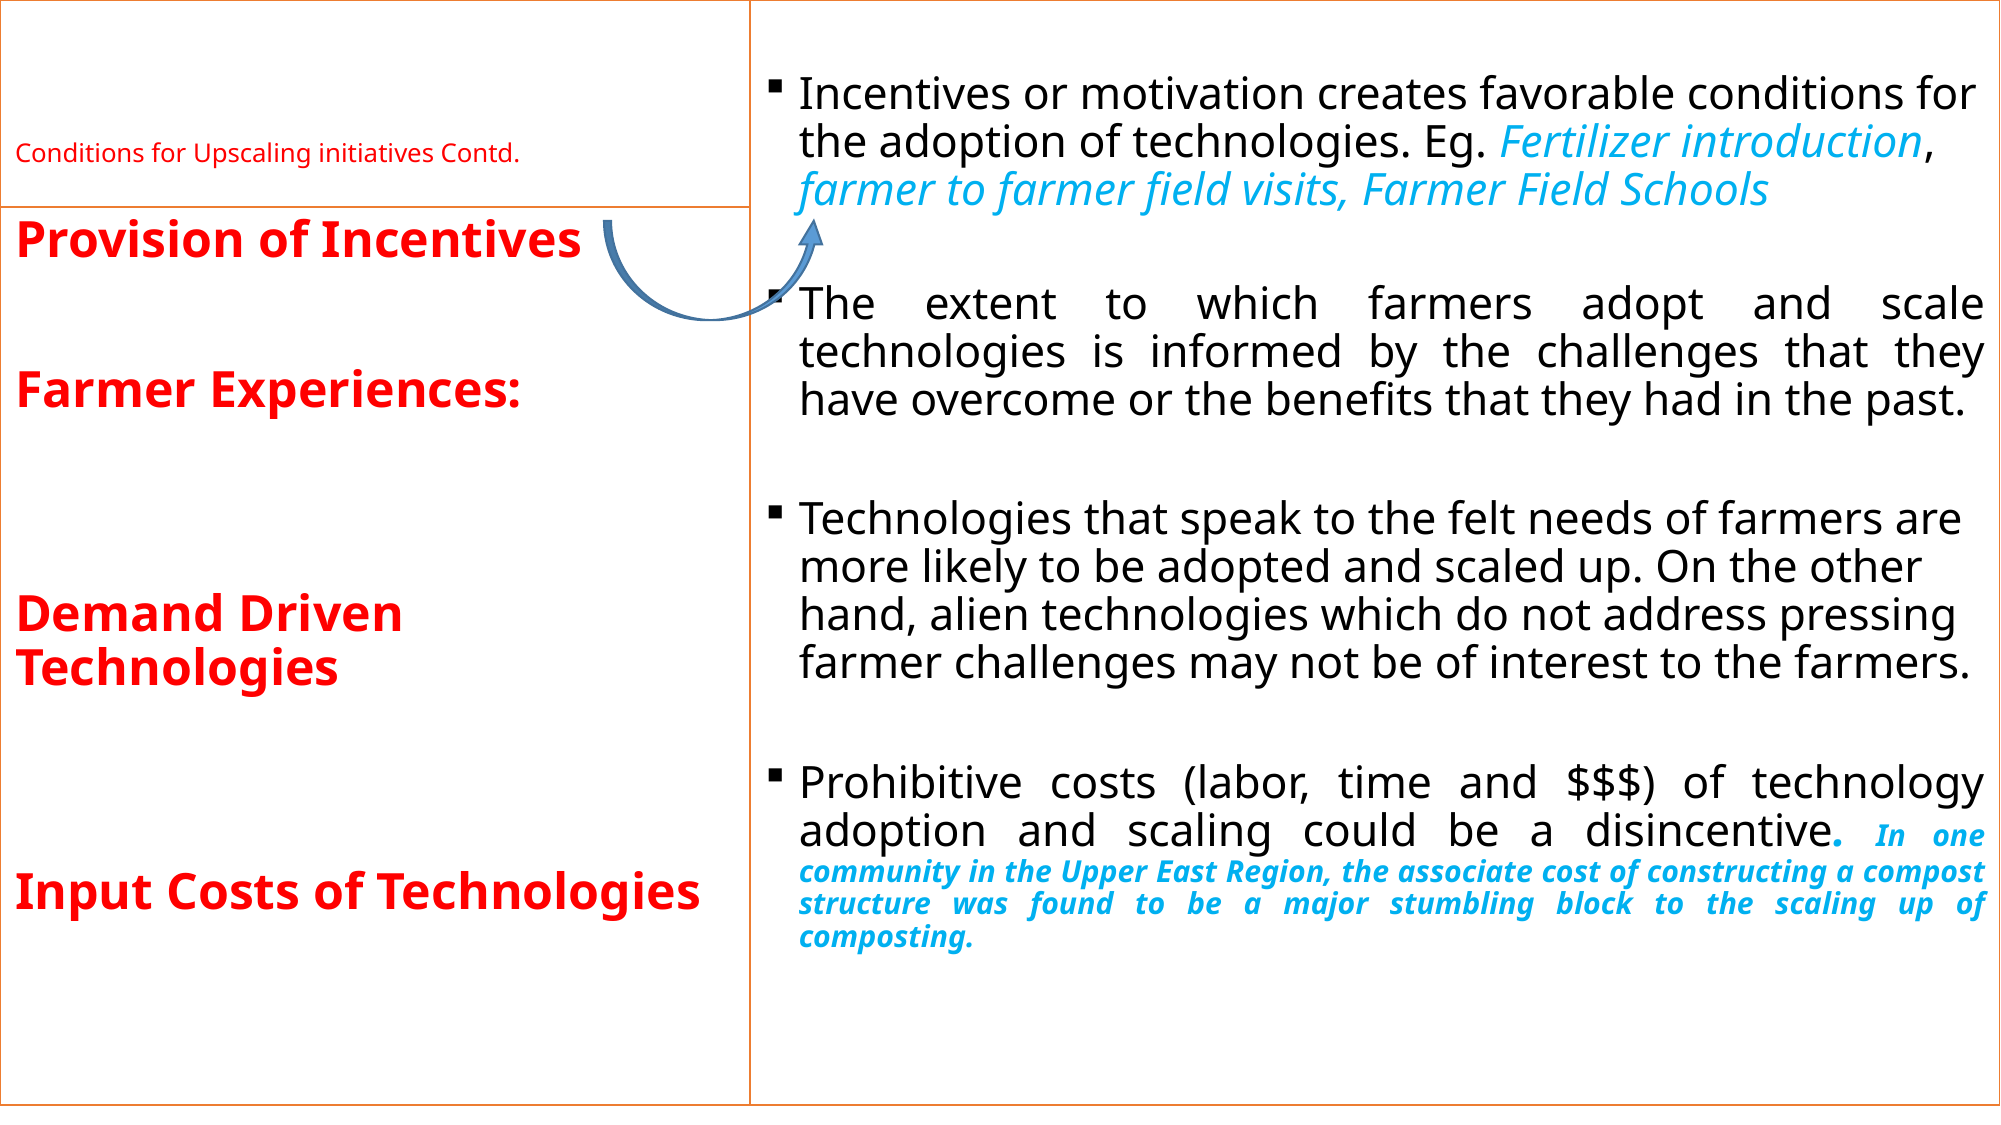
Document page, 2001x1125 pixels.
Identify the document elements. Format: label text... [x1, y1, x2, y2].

list Incentives or motivation creates favorable conditions for the adoption of technologies. Eg. Fertilizer introduction, farmer to farmer field visits, Farmer Field Schools The extent to which farmers adopt and scale technologies is informed by the challenges that they have overcome or the benefits that they had in the past. Technologies that speak to the felt needs of farmers are more likely to be adopted and scaled up. On the other hand, alien technologies which do not address pressing farmer challenges may not be of interest to the farmers. Prohibitive costs (labor, time and $$$) of technology adoption and scaling could be a disincentive. In one community in the Upper East Region, the associate cost of constructing a compost structure was found to be a major stumbling block to the scaling up of composting. [749, 0, 2000, 1106]
title Conditions for Upscaling initiatives Contd. [0, 0, 749, 206]
list Provision of Incentives Farmer Experiences: Demand Driven Technologies Input Costs of Technologies [0, 206, 751, 1106]
text_box [602, 218, 824, 322]
